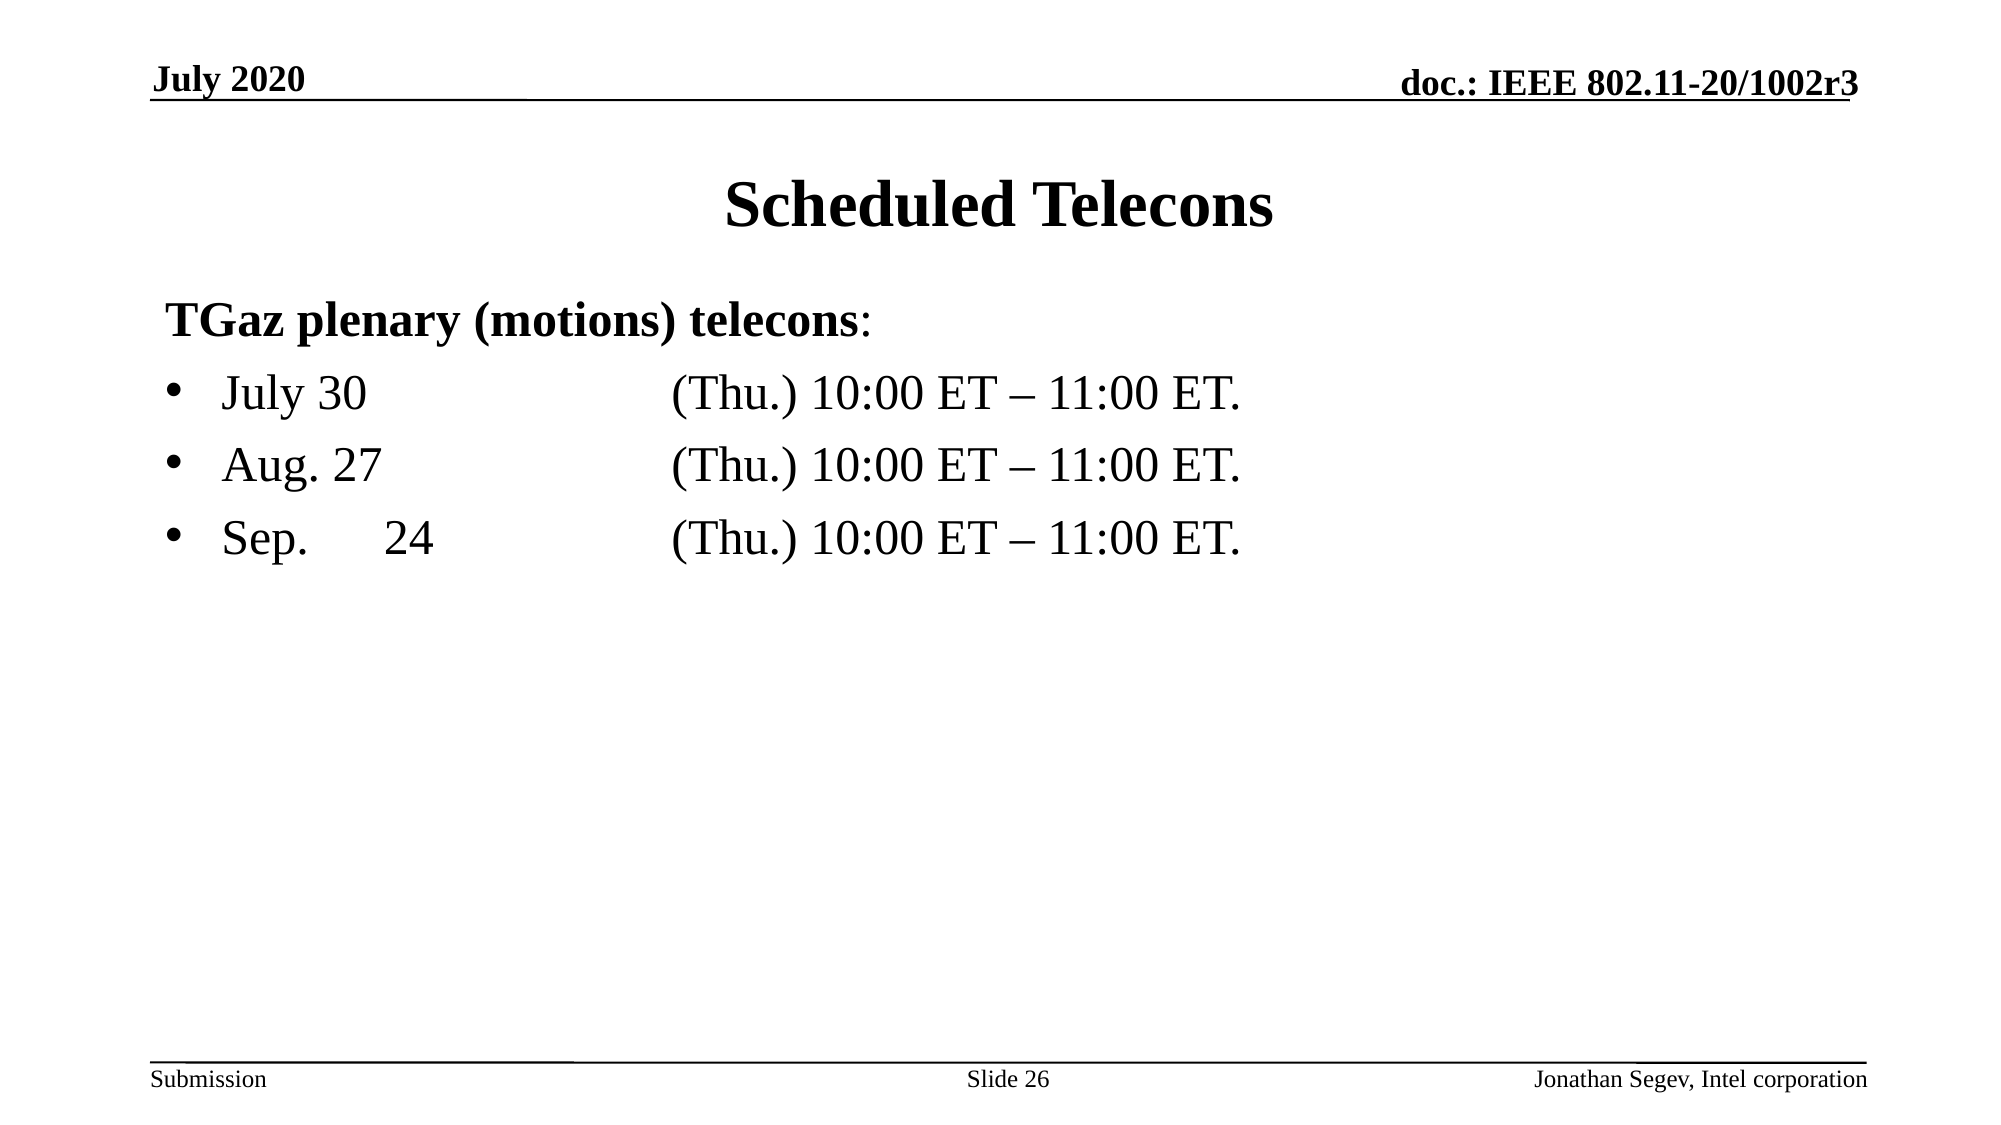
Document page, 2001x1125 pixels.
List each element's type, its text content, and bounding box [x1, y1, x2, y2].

list TGaz plenary (motions) telecons: July 30 (Thu.) 10:00 ET – 11:00 ET. Aug. 27 (Thu.) 10:00 ET – 11:00 ET. Sep. 24 (Thu.) 10:00 ET – 11:00 ET. [149, 278, 1850, 670]
footer Jonathan Segev, Intel corporation [1171, 1061, 1869, 1093]
title Scheduled Telecons [149, 112, 1850, 278]
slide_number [152, 54, 563, 100]
slide_number Slide 26 [950, 1061, 1067, 1123]
